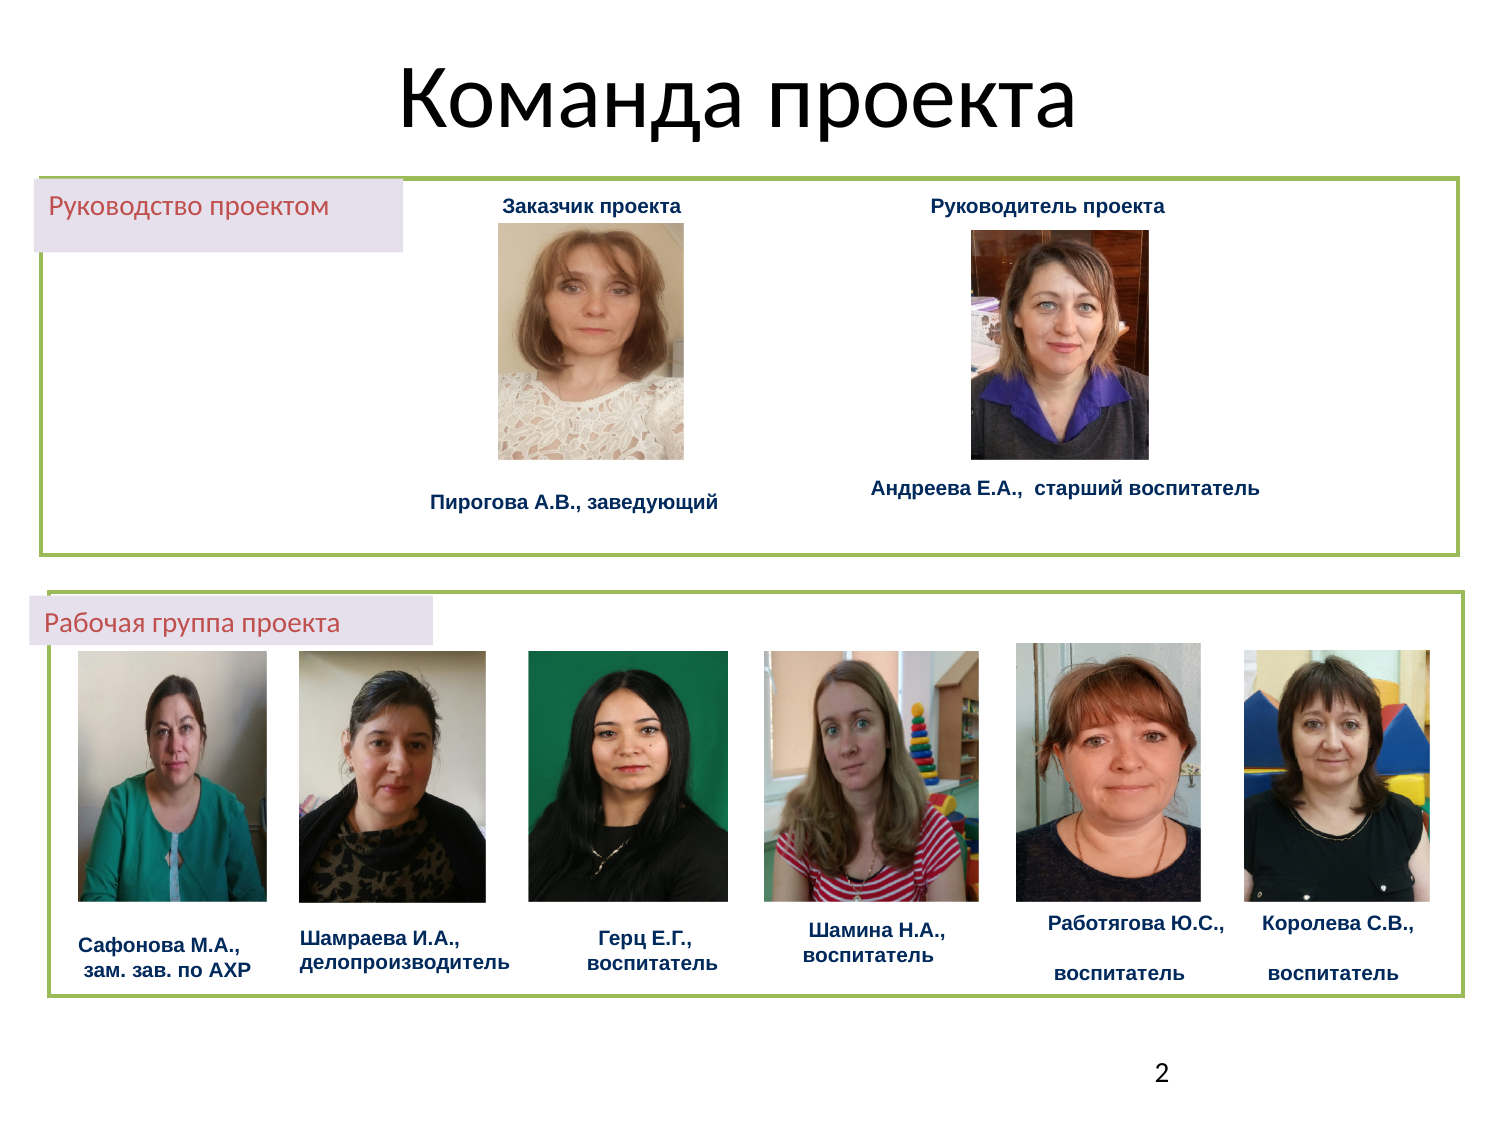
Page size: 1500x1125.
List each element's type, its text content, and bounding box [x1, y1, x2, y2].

text_box Королева С.В., воспитатель [1244, 909, 1430, 976]
text_box Рабочая группа проекта [29, 595, 433, 646]
text_box Герц Е.Г., воспитатель [558, 924, 743, 979]
picture [971, 230, 1149, 460]
text_box Шамина Н.А., воспитатель [779, 916, 987, 984]
text_box [41, 178, 1458, 556]
text_box 2 [1139, 1046, 1490, 1106]
text_box Руководитель проекта [890, 193, 1245, 231]
text_box Работягова Ю.С., воспитатель [1030, 909, 1238, 962]
picture [77, 651, 267, 903]
text_box Руководство проектом [33, 178, 404, 253]
text_box Шамраева И.А., делопроизводитель [299, 924, 514, 976]
text_box Пирогова А.В., заведующий [395, 488, 809, 544]
picture [1015, 643, 1201, 903]
text_box Заказчик проекта [484, 193, 700, 238]
text_box [48, 592, 1463, 997]
picture [299, 651, 487, 903]
text_box Сафонова М.А., зам. зав. по АХР [78, 931, 271, 957]
text_box Команда проекта [40, 54, 1459, 127]
picture [764, 651, 980, 903]
picture [498, 222, 684, 460]
text_box Андреева Е.А., старший воспитатель [853, 474, 1297, 551]
picture [1244, 650, 1430, 903]
picture [528, 651, 729, 903]
